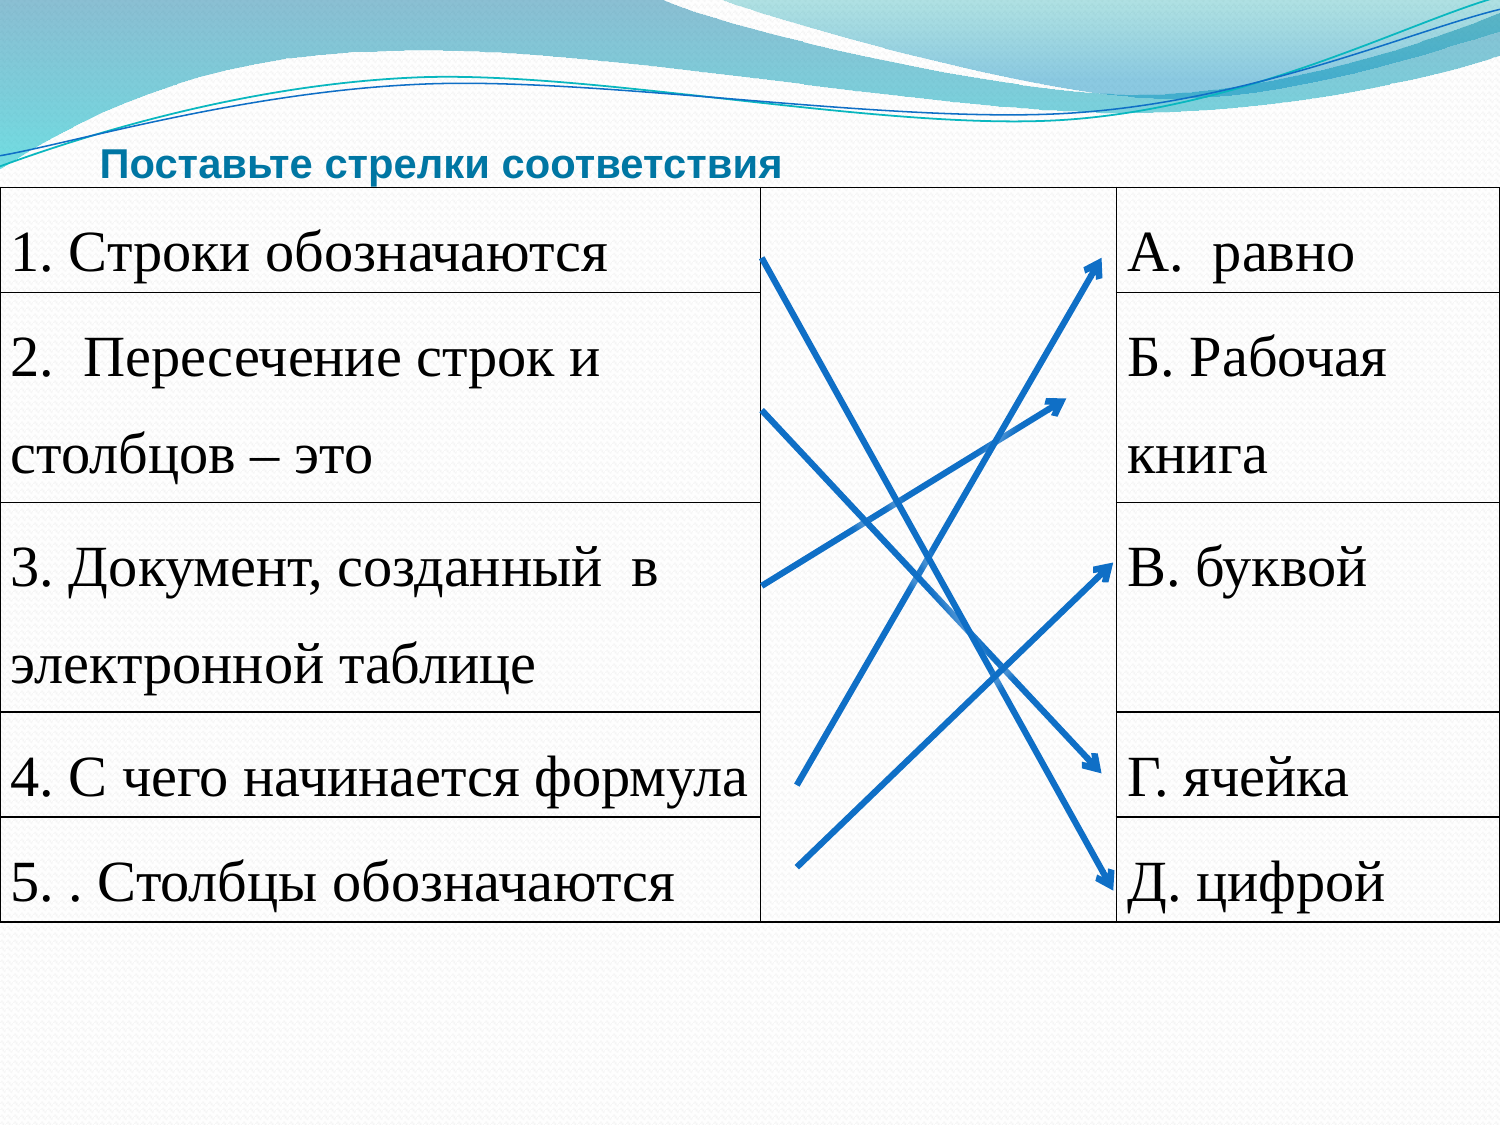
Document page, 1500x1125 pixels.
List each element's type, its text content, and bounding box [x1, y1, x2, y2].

table_cell Д. цифрой [1117, 818, 1499, 921]
table_header [761, 776, 1116, 921]
table_header А. равно [1117, 188, 1499, 292]
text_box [620, 398, 1255, 751]
table_cell 5. . Столбцы обозначаются [1, 818, 760, 921]
table_cell 3. Документ, созданный в электронной таблице [1, 503, 613, 711]
table_cell 2. Пересечение строк и столбцов – это [1, 293, 760, 502]
table_cell Г. ячейка [1119, 713, 1499, 816]
text_box Поставьте стрелки соответствия [84, 129, 810, 187]
table_header [761, 188, 1116, 368]
table_cell 4. С чего начинается формула [1, 713, 760, 816]
table_cell В. буквой [1261, 503, 1499, 711]
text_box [685, 368, 1214, 397]
table_header 1. Строки обозначаются [1, 188, 760, 292]
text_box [796, 562, 1114, 868]
table_cell Б. Рабочая книга [1117, 293, 1499, 502]
